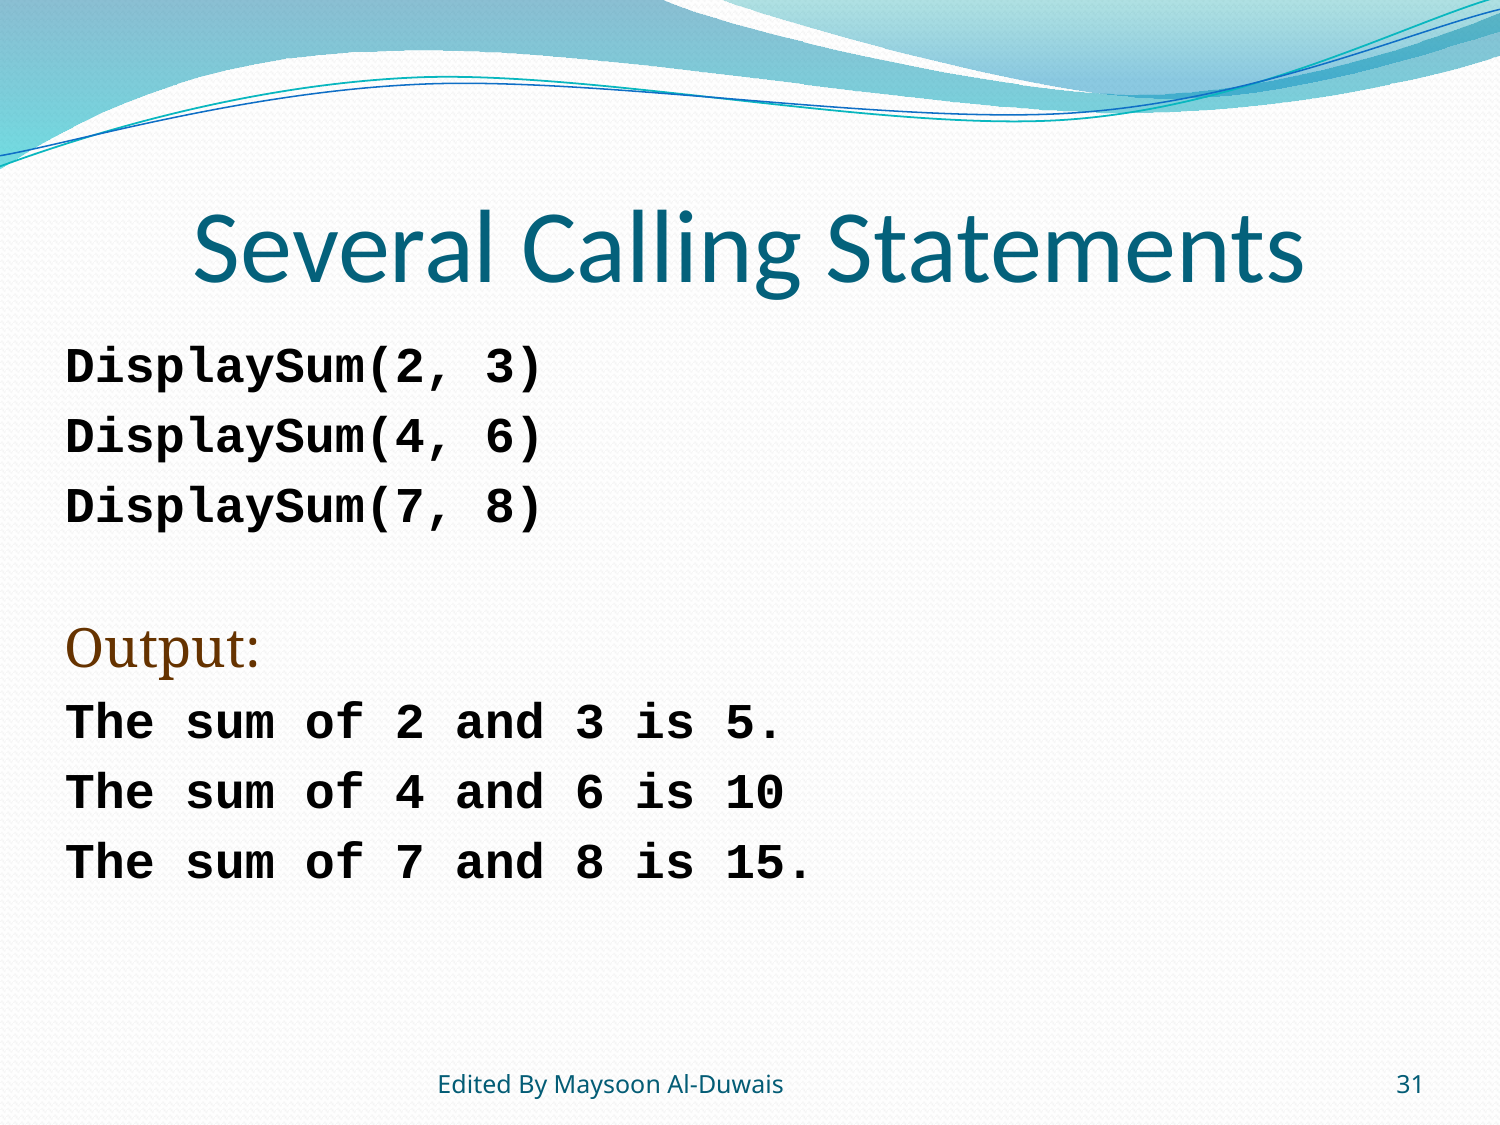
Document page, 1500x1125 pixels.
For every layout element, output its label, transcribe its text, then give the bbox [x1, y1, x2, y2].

footer Edited By Maysoon Al-Duwais [437, 1042, 988, 1103]
slide_number 31 [1299, 1042, 1425, 1103]
title Several Calling Statements [75, 115, 1425, 303]
list DisplaySum(2, 3) DisplaySum(4, 6) DisplaySum(7, 8) Output: The sum of 2 and 3 is 5. The sum of 4 and 6 is 10 The sum of 7 and 8 is 15. [50, 324, 1469, 1006]
